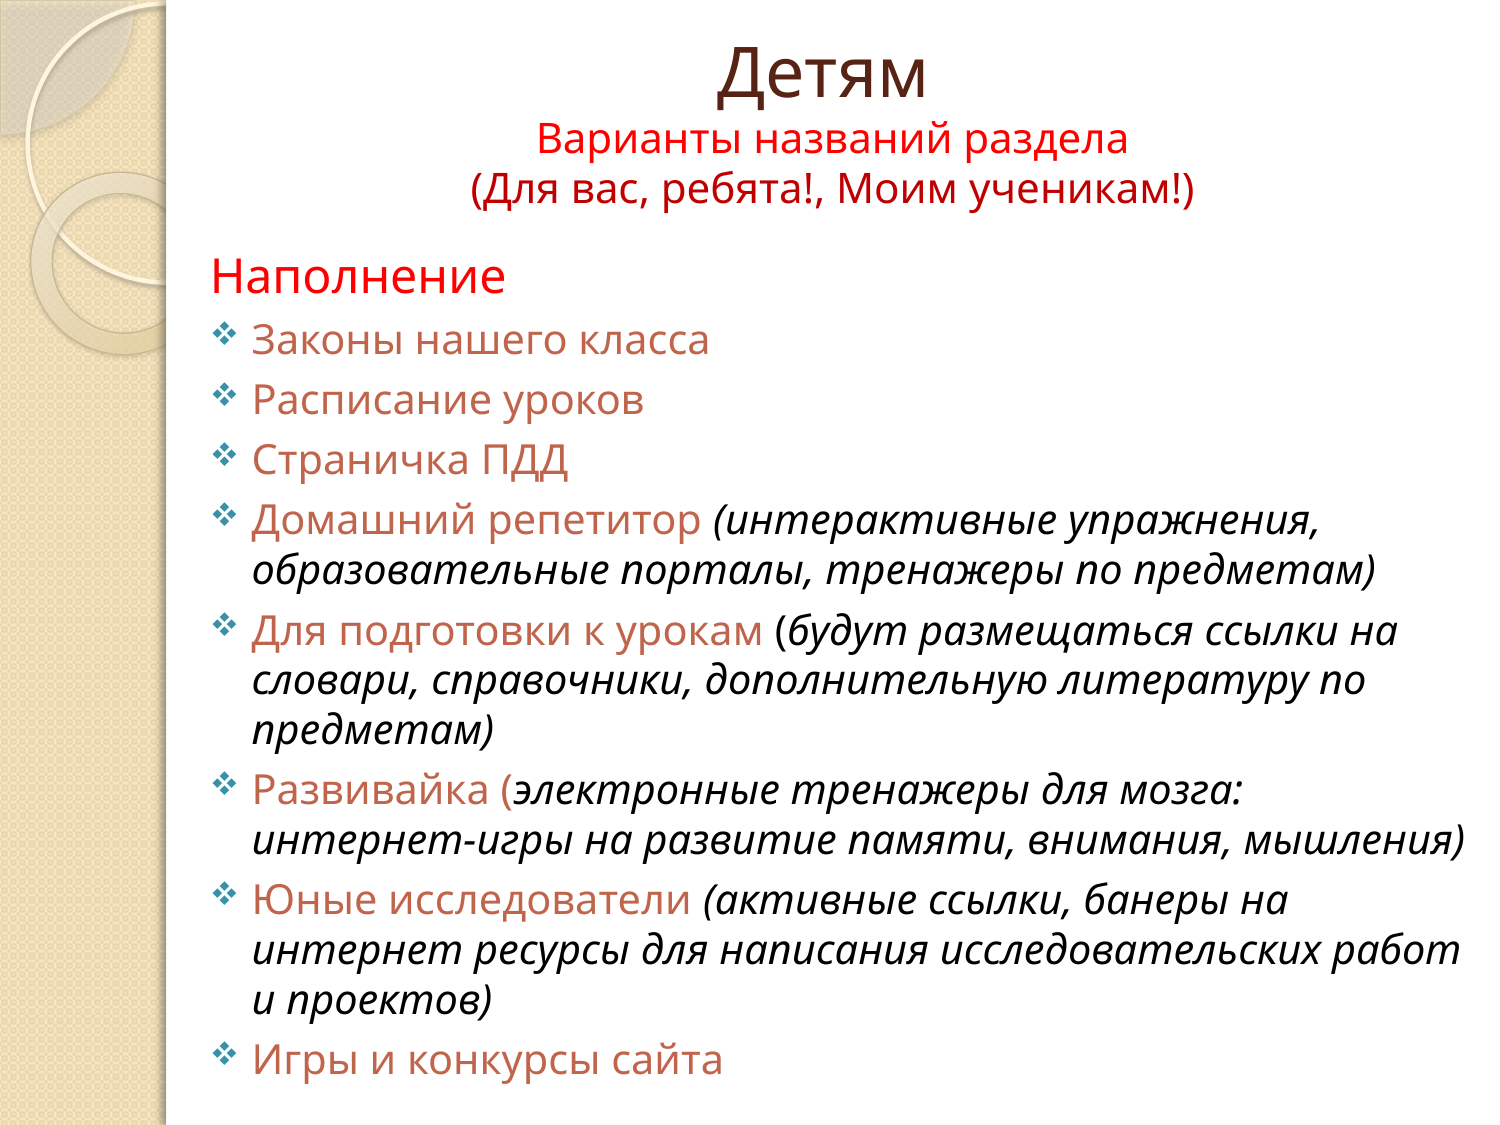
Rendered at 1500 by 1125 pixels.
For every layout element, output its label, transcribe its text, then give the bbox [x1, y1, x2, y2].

title Детям Варианты названий раздела (Для вас, ребята!, Моим ученикам!) [183, 19, 1483, 220]
list Наполнение Законы нашего класса Расписание уроков Страничка ПДД Домашний репетитор (интерактивные упражнения, образовательные порталы, тренажеры по предметам) Для подготовки к урокам (будут размещаться ссылки на словари, справочники, дополнительную литературу по предметам) Развивайка (электронные тренажеры для мозга: интернет-игры на развитие памяти, внимания, мышления) Юные исследователи (активные ссылки, банеры на интернет ресурсы для написания исследовательских работ и проектов) Игры и конкурсы сайта [183, 237, 1483, 1106]
